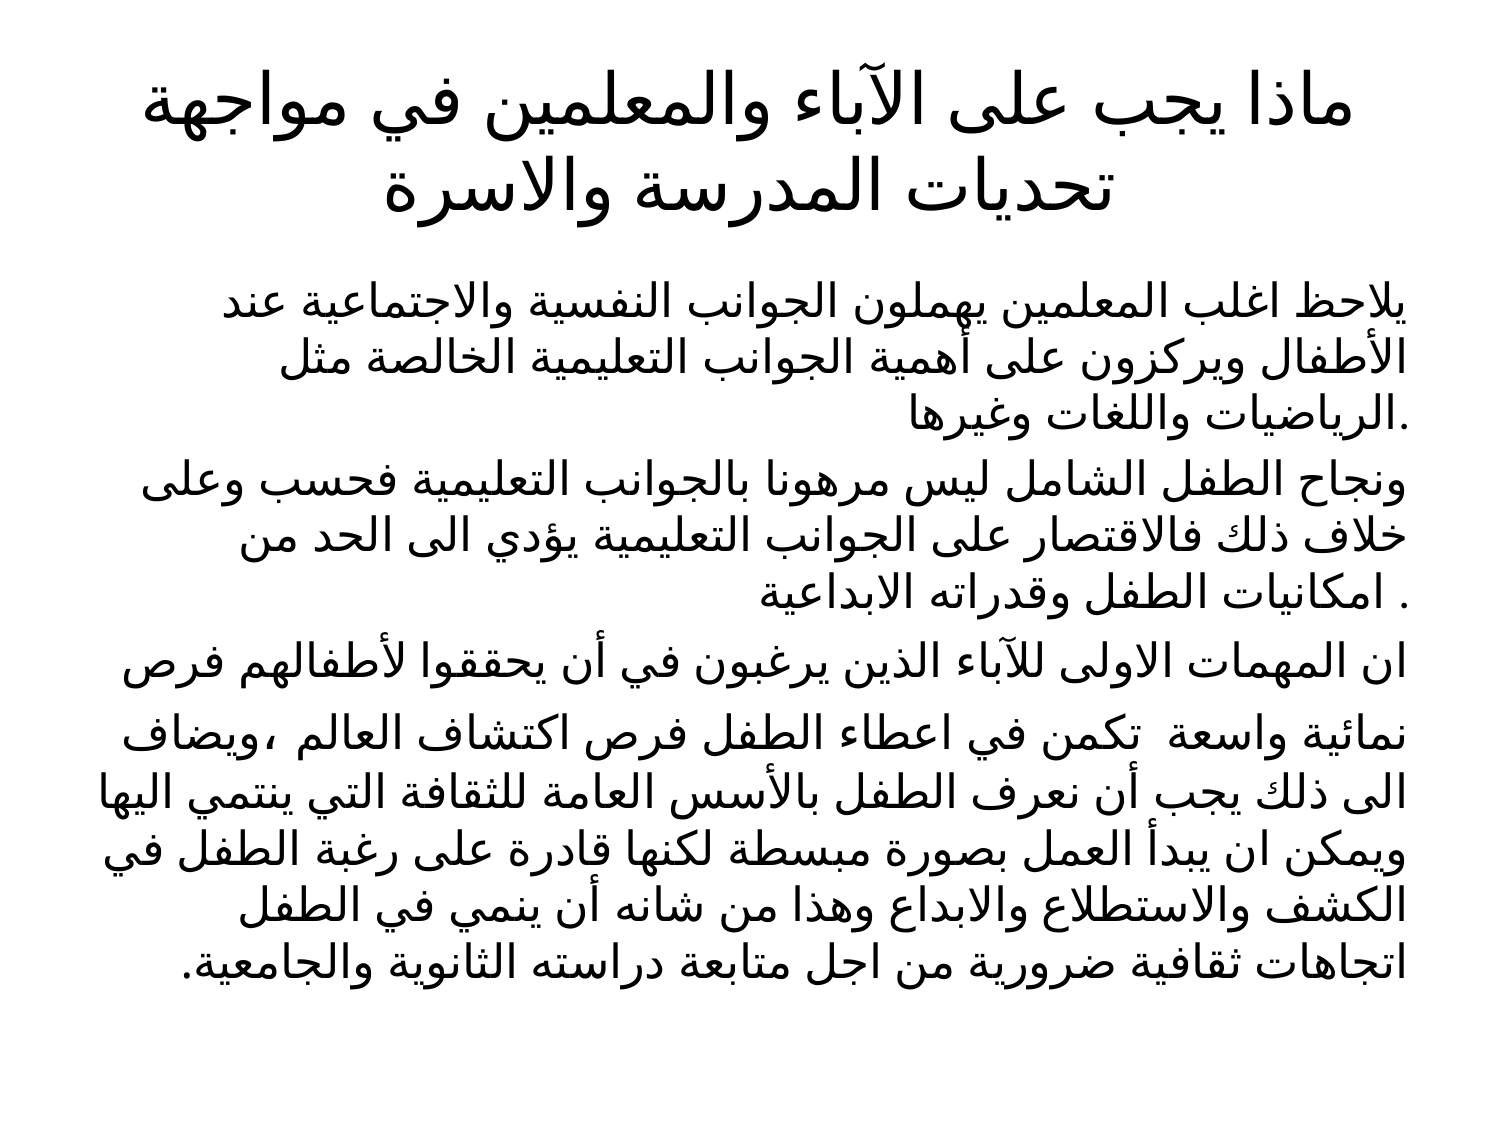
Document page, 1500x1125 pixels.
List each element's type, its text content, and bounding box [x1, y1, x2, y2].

list يلاحظ اغلب المعلمين يهملون الجوانب النفسية والاجتماعية عند الأطفال ويركزون على أهمية الجوانب التعليمية الخالصة مثل الرياضيات واللغات وغيرها. ونجاح الطفل الشامل ليس مرهونا بالجوانب التعليمية فحسب وعلى خلاف ذلك فالاقتصار على الجوانب التعليمية يؤدي الى الحد من امكانيات الطفل وقدراته الابداعية . ان المهمات الاولى للآباء الذين يرغبون في أن يحققوا لأطفالهم فرص نمائية واسعة تكمن في اعطاء الطفل فرص اكتشاف العالم ،ويضاف الى ذلك يجب أن نعرف الطفل بالأسس العامة للثقافة التي ينتمي اليها ويمكن ان يبدأ العمل بصورة مبسطة لكنها قادرة على رغبة الطفل في الكشف والاستطلاع والابداع وهذا من شانه أن ينمي في الطفل اتجاهات ثقافية ضرورية من اجل متابعة دراسته الثانوية والجامعية. [75, 262, 1425, 1005]
title ماذا يجب على الآباء والمعلمين في مواجهة تحديات المدرسة والاسرة [75, 45, 1425, 233]
